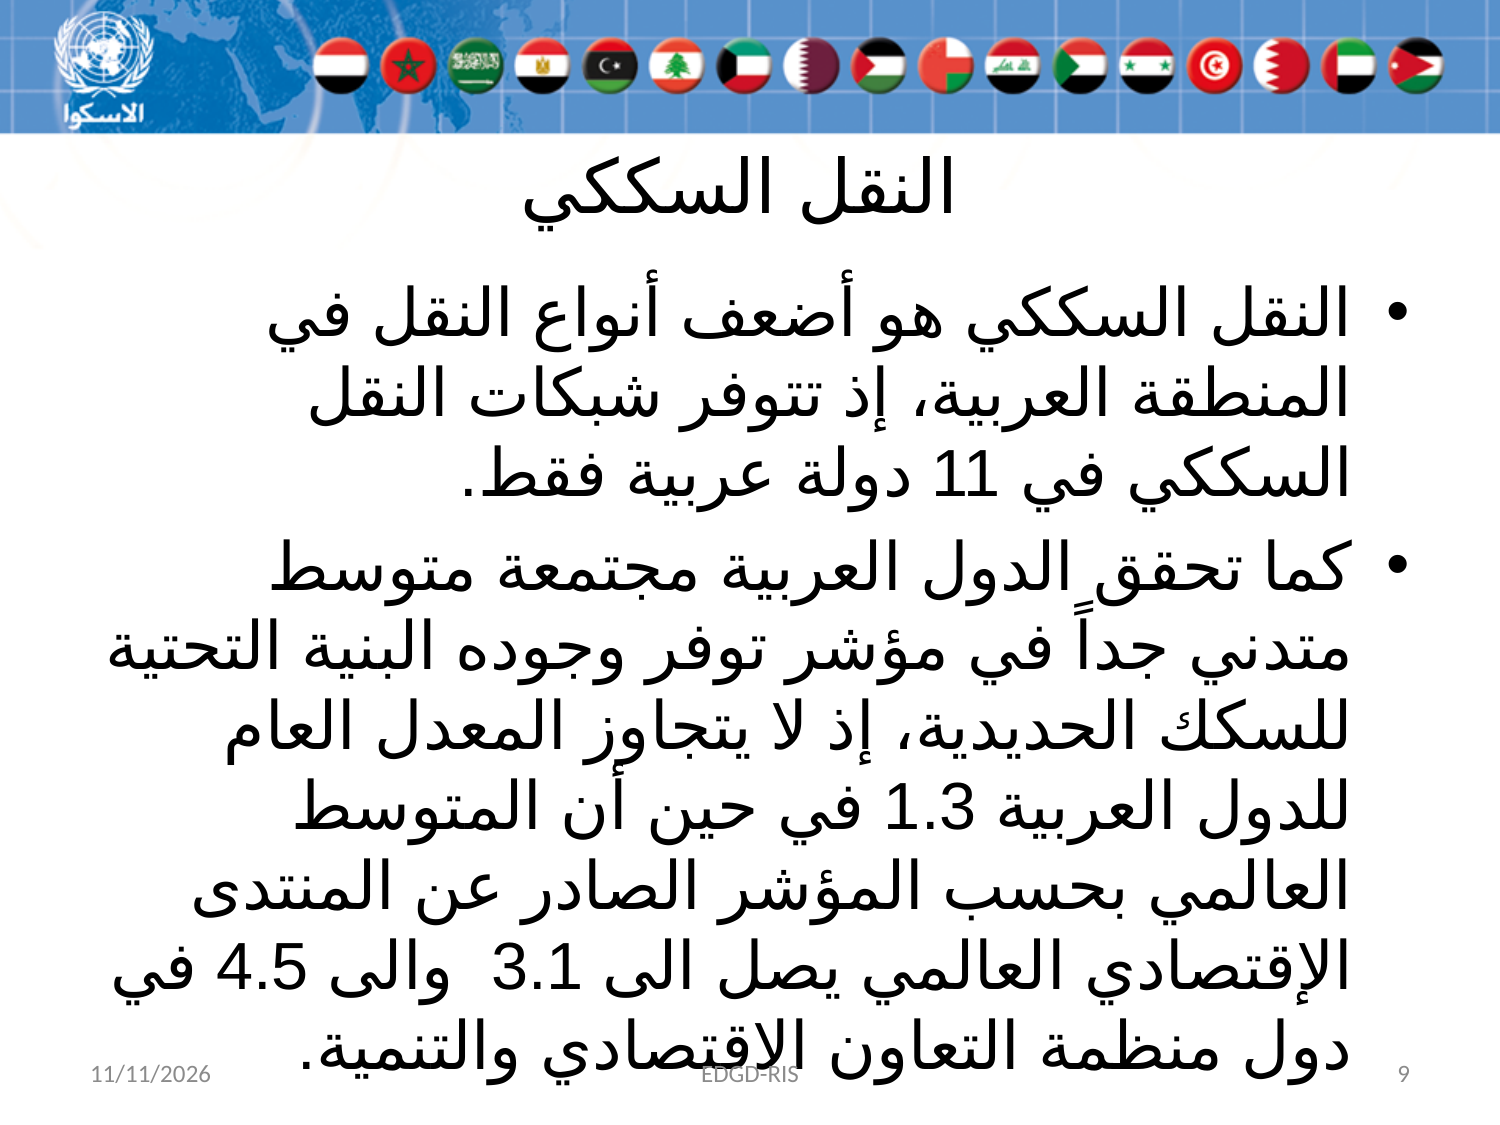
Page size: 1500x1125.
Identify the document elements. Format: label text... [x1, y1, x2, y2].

footer EDGD-RIS [512, 1042, 988, 1103]
list النقل السككي هو أضعف أنواع النقل في المنطقة العربية، إذ تتوفر شبكات النقل السككي في 11 دولة عربية فقط. كما تحقق الدول العربية مجتمعة متوسط متدني جداً في مؤشر توفر وجوده البنية التحتية للسكك الحديدية، إذ لا يتجاوز المعدل العام للدول العربية 1.3 في حين أن المتوسط العالمي بحسب المؤشر الصادر عن المنتدى الإقتصادي العالمي يصل الى 3.1 والى 4.5 في دول منظمة التعاون الاقتصادي والتنمية. [74, 262, 1426, 1006]
picture [0, 0, 1500, 1125]
title النقل السككي [74, 44, 1426, 233]
slide_number 9 [1074, 1042, 1425, 1103]
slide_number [75, 1042, 425, 1103]
